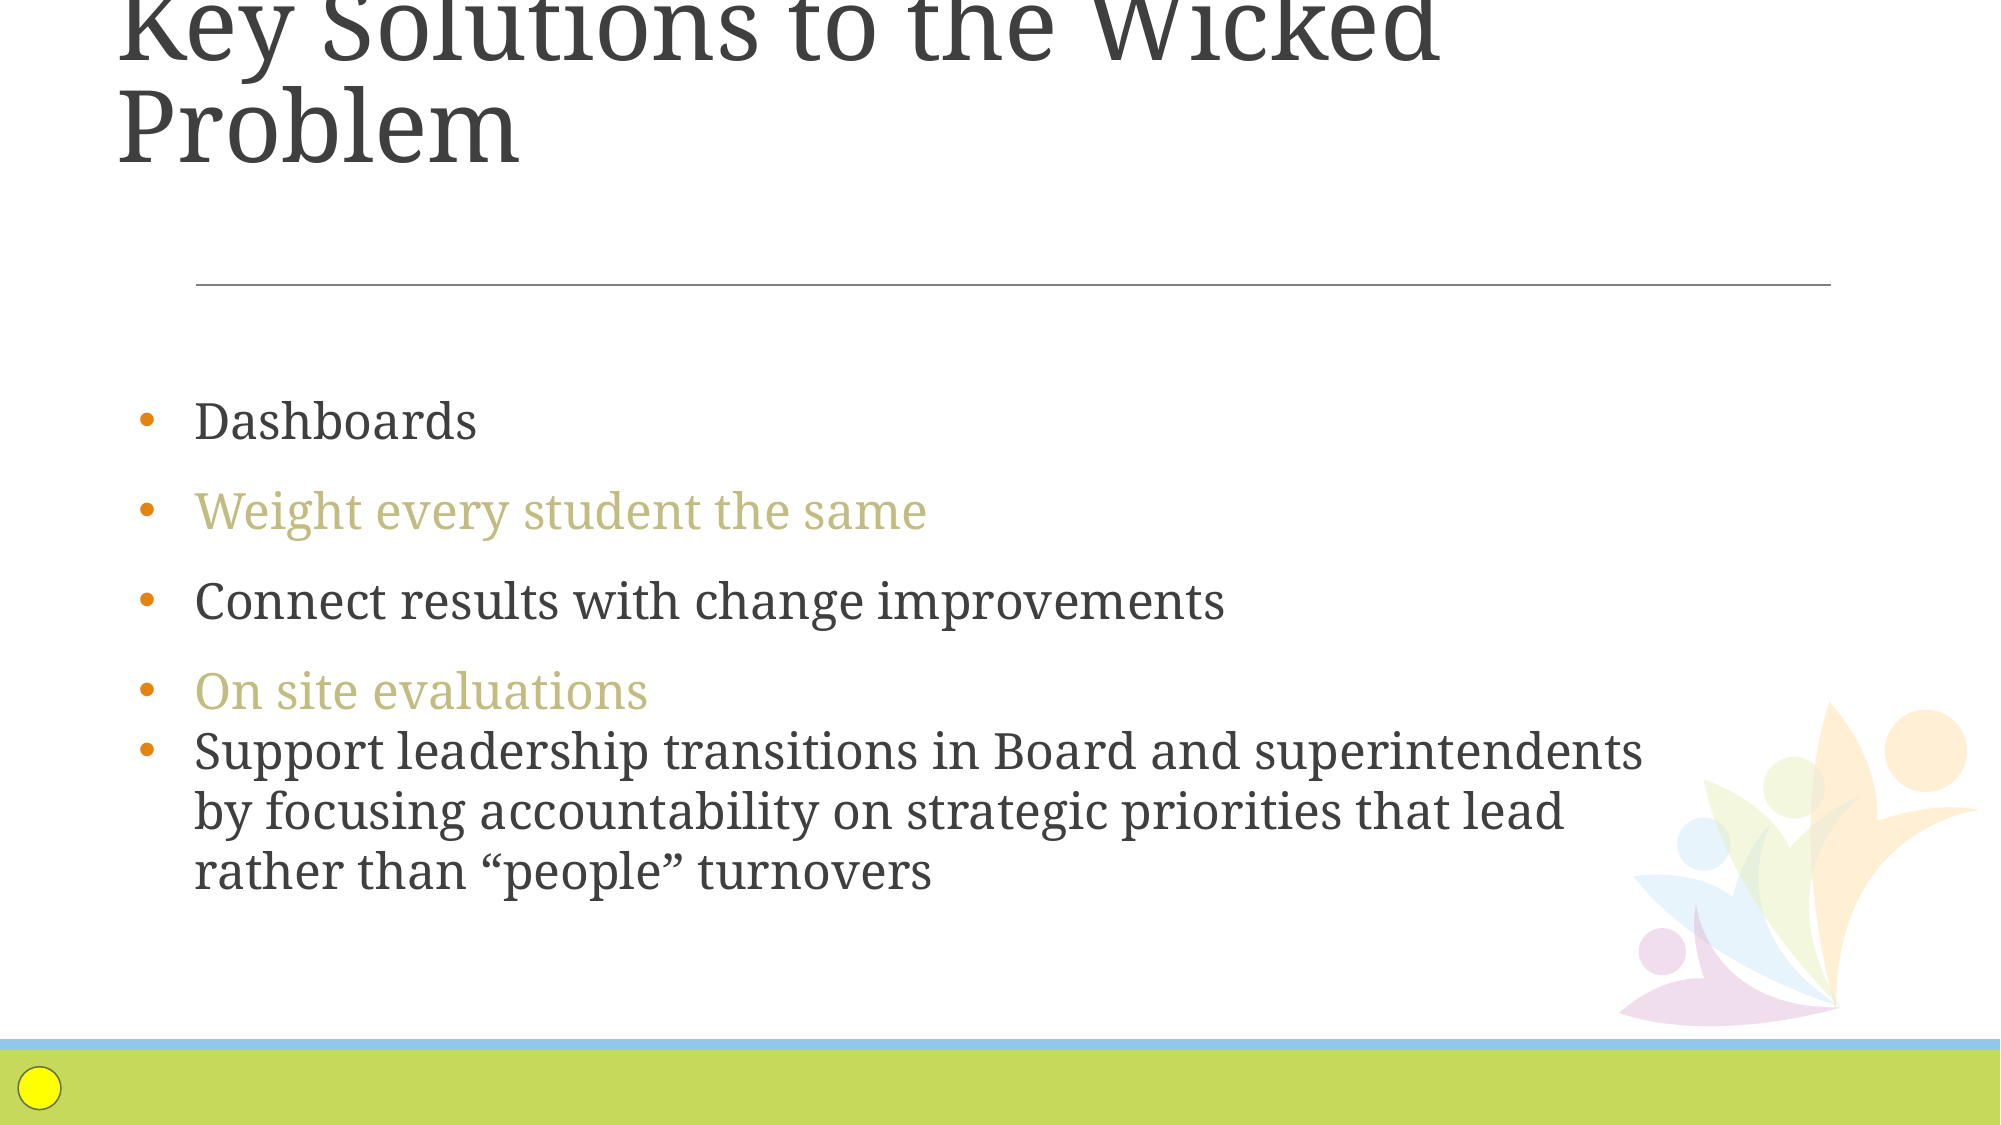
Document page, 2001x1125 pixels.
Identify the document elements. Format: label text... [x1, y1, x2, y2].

title Key Solutions to the Wicked Problem [101, 0, 1752, 198]
text_box [18, 1066, 62, 1110]
list Dashboards Weight every student the same Connect results with change improvements On site evaluations Support leadership transitions in Board and superintendents by focusing accountability on strategic priorities that lead rather than “people” turnovers [123, 344, 1675, 1005]
